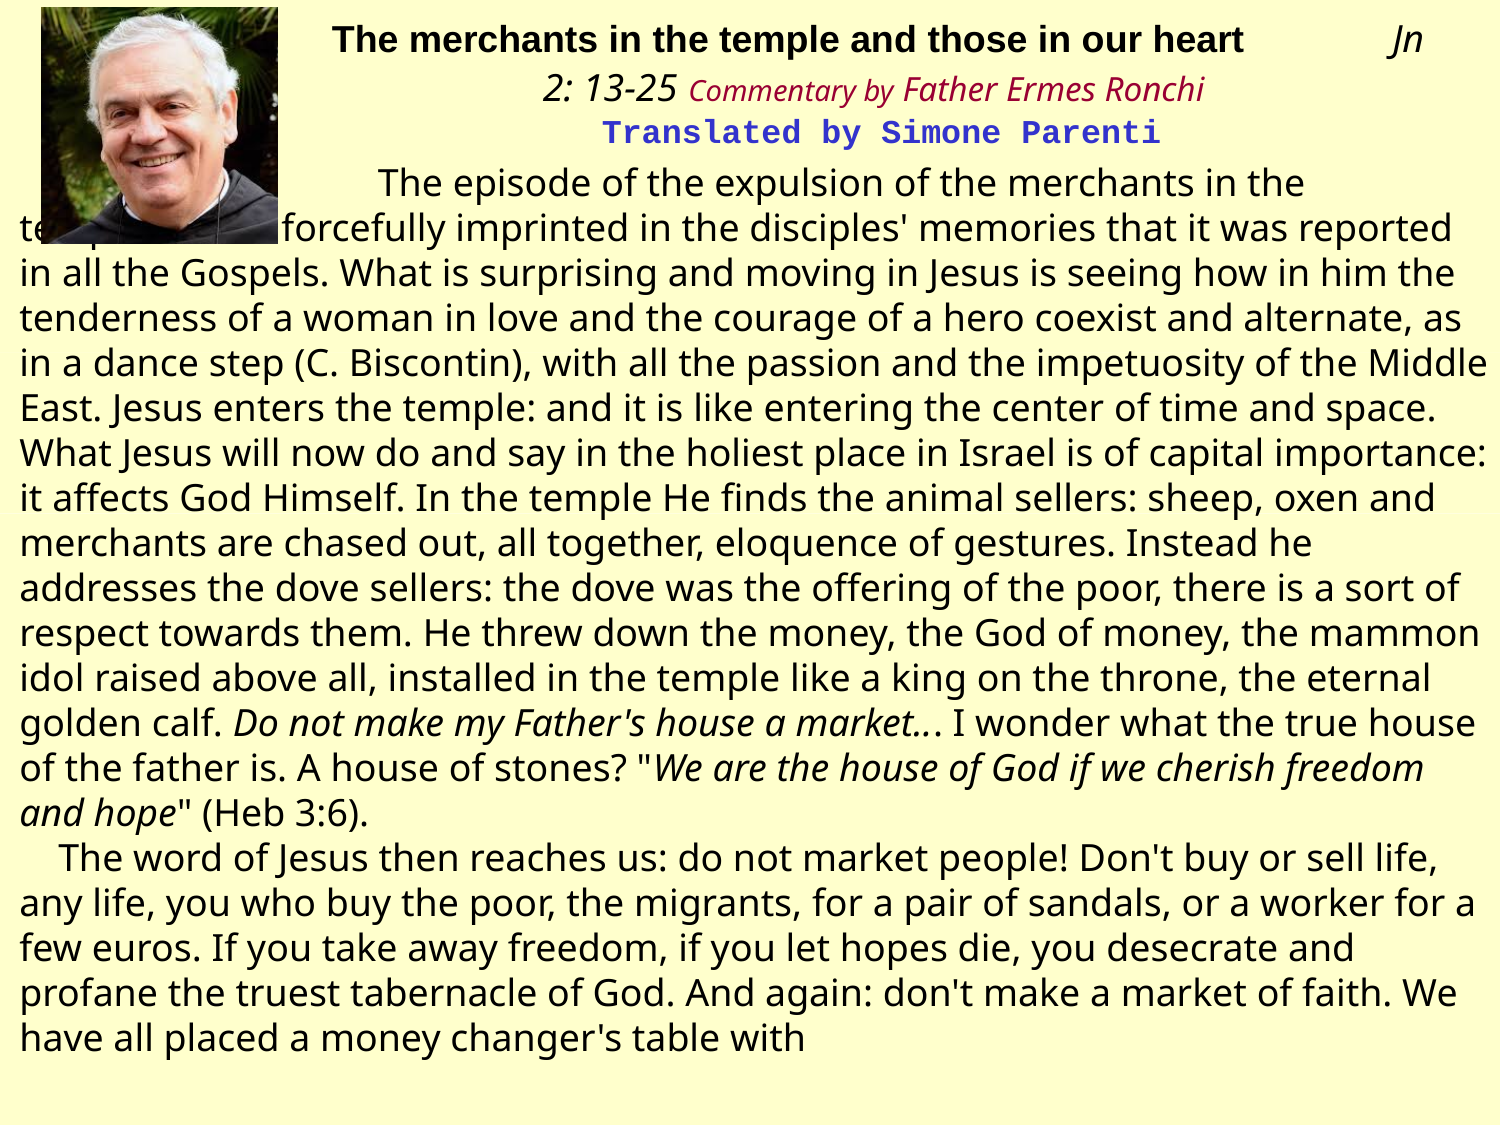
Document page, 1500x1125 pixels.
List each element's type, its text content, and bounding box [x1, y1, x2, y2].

text_box The episode of the expulsion of the merchants in the temple was so forcefully imprinted in the disciples' memories that it was reported in all the Gospels. What is surprising and moving in Jesus is seeing how in him the tenderness of a woman in love and the courage of a hero coexist and alternate, as in a dance step (C. Biscontin), with all the passion and the impetuosity of the Middle East. Jesus enters the temple: and it is like entering the center of time and space. What Jesus will now do and say in the holiest place in Israel is of capital importance: it affects God Himself. In the temple He finds the animal sellers: sheep, oxen and merchants are chased out, all together, eloquence of gestures. Instead he addresses the dove sellers: the dove was the offering of the poor, there is a sort of respect towards them. He threw down the money, the God of money, the mammon idol raised above all, installed in the temple like a king on the throne, the eternal golden calf. Do not make my Father's house a market... I wonder what the true house of the father is. A house of stones? "We are the house of God if we cherish freedom and hope" (Heb 3:6). The word of Jesus then reaches us: do not market people! Don't buy or sell life, any life, you who buy the poor, the migrants, for a pair of sandals, or a worker for a few euros. If you take away freedom, if you let hopes die, you desecrate and profane the truest tabernacle of God. And again: don't make a market of faith. We have all placed a money changer's table with [4, 151, 1500, 1067]
text_box The merchants in the temple and those in our heart Jn 2: 13-25 Commentary by Father Ermes Ronchi Translated by Simone Parenti [314, 7, 1442, 151]
picture [41, 7, 278, 244]
